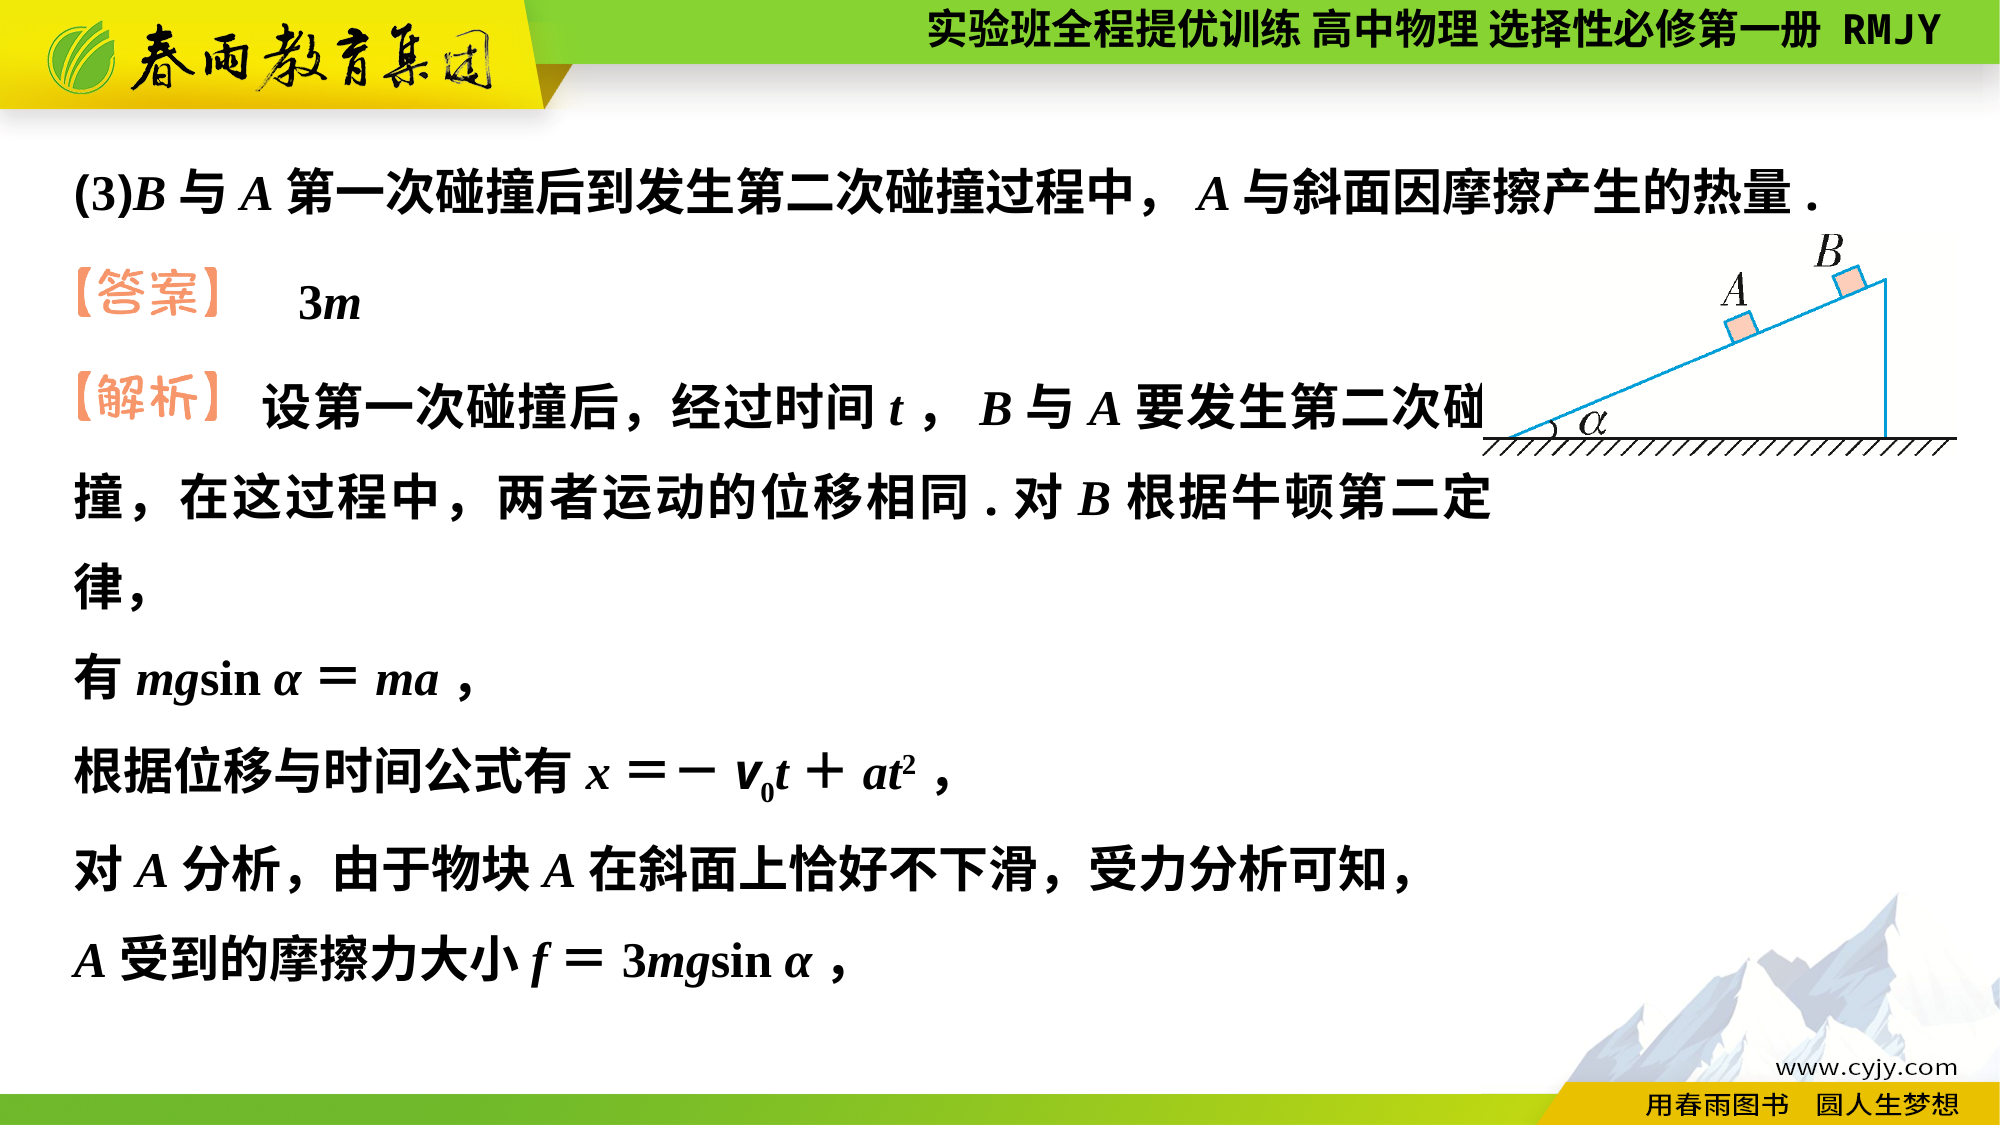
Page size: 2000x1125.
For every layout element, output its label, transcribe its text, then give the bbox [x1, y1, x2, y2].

picture [0, 0, 2000, 1125]
list (3)B与A第一次碰撞后到发生第二次碰撞过程中，A与斜面因摩擦产生的热量. [59, 122, 1944, 217]
